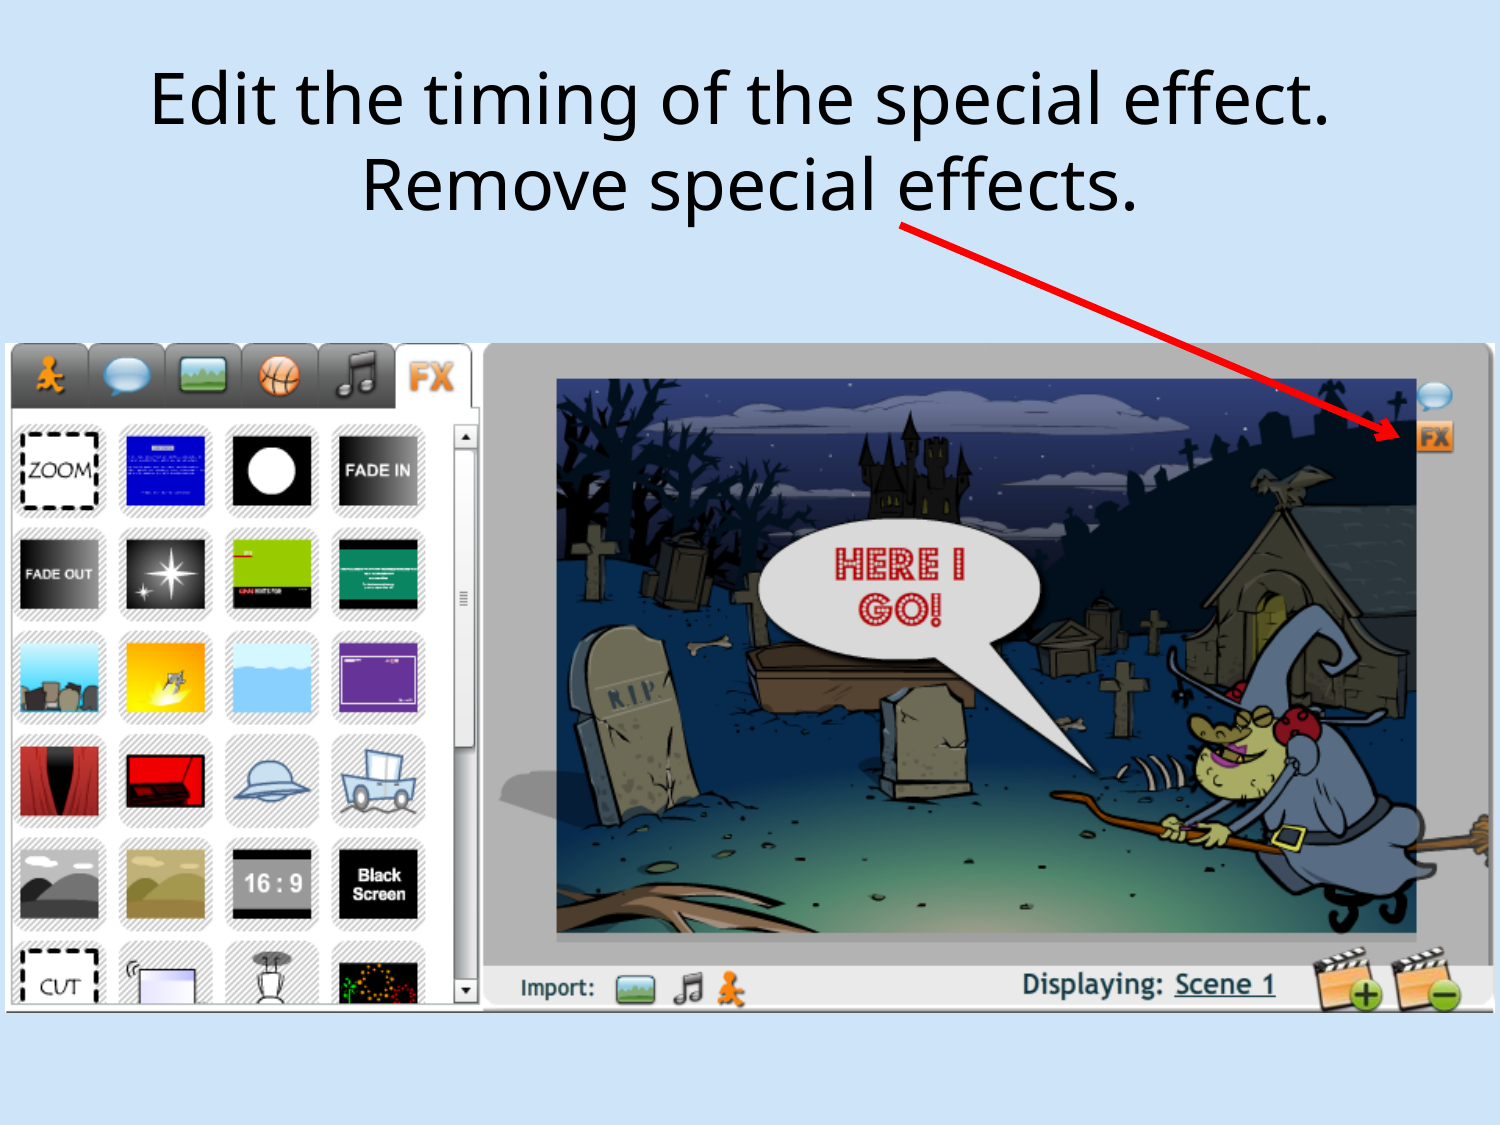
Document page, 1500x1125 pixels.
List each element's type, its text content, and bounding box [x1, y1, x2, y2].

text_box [899, 224, 1401, 438]
picture [5, 343, 1495, 1013]
title Edit the timing of the special effect. Remove special effects. [75, 45, 1425, 233]
